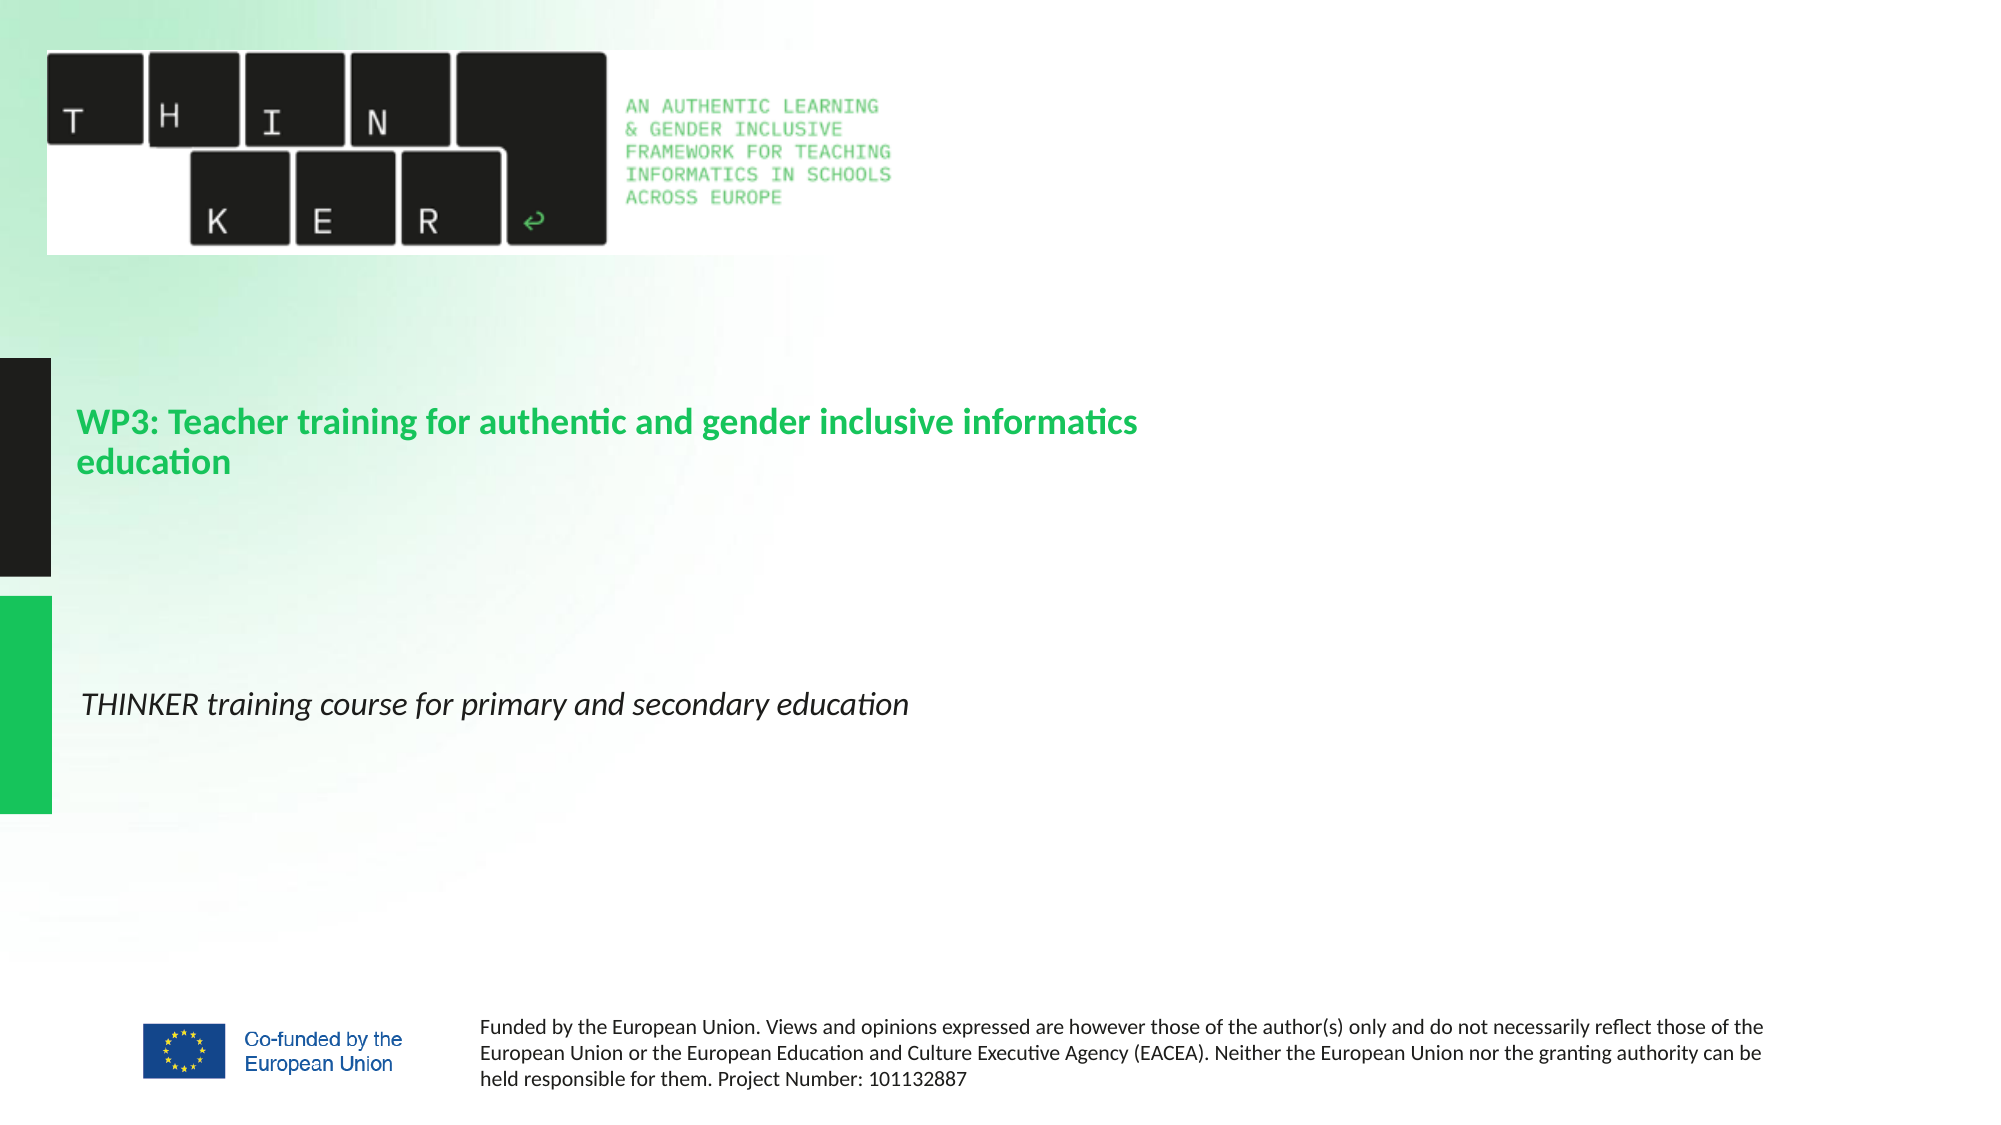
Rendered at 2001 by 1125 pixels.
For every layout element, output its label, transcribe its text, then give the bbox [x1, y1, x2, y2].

picture [0, 0, 907, 1125]
subtitle THINKER training course for primary and secondary education [65, 599, 1197, 812]
title WP3: Teacher training for authentic and gender inclusive informatics education [61, 358, 1196, 578]
